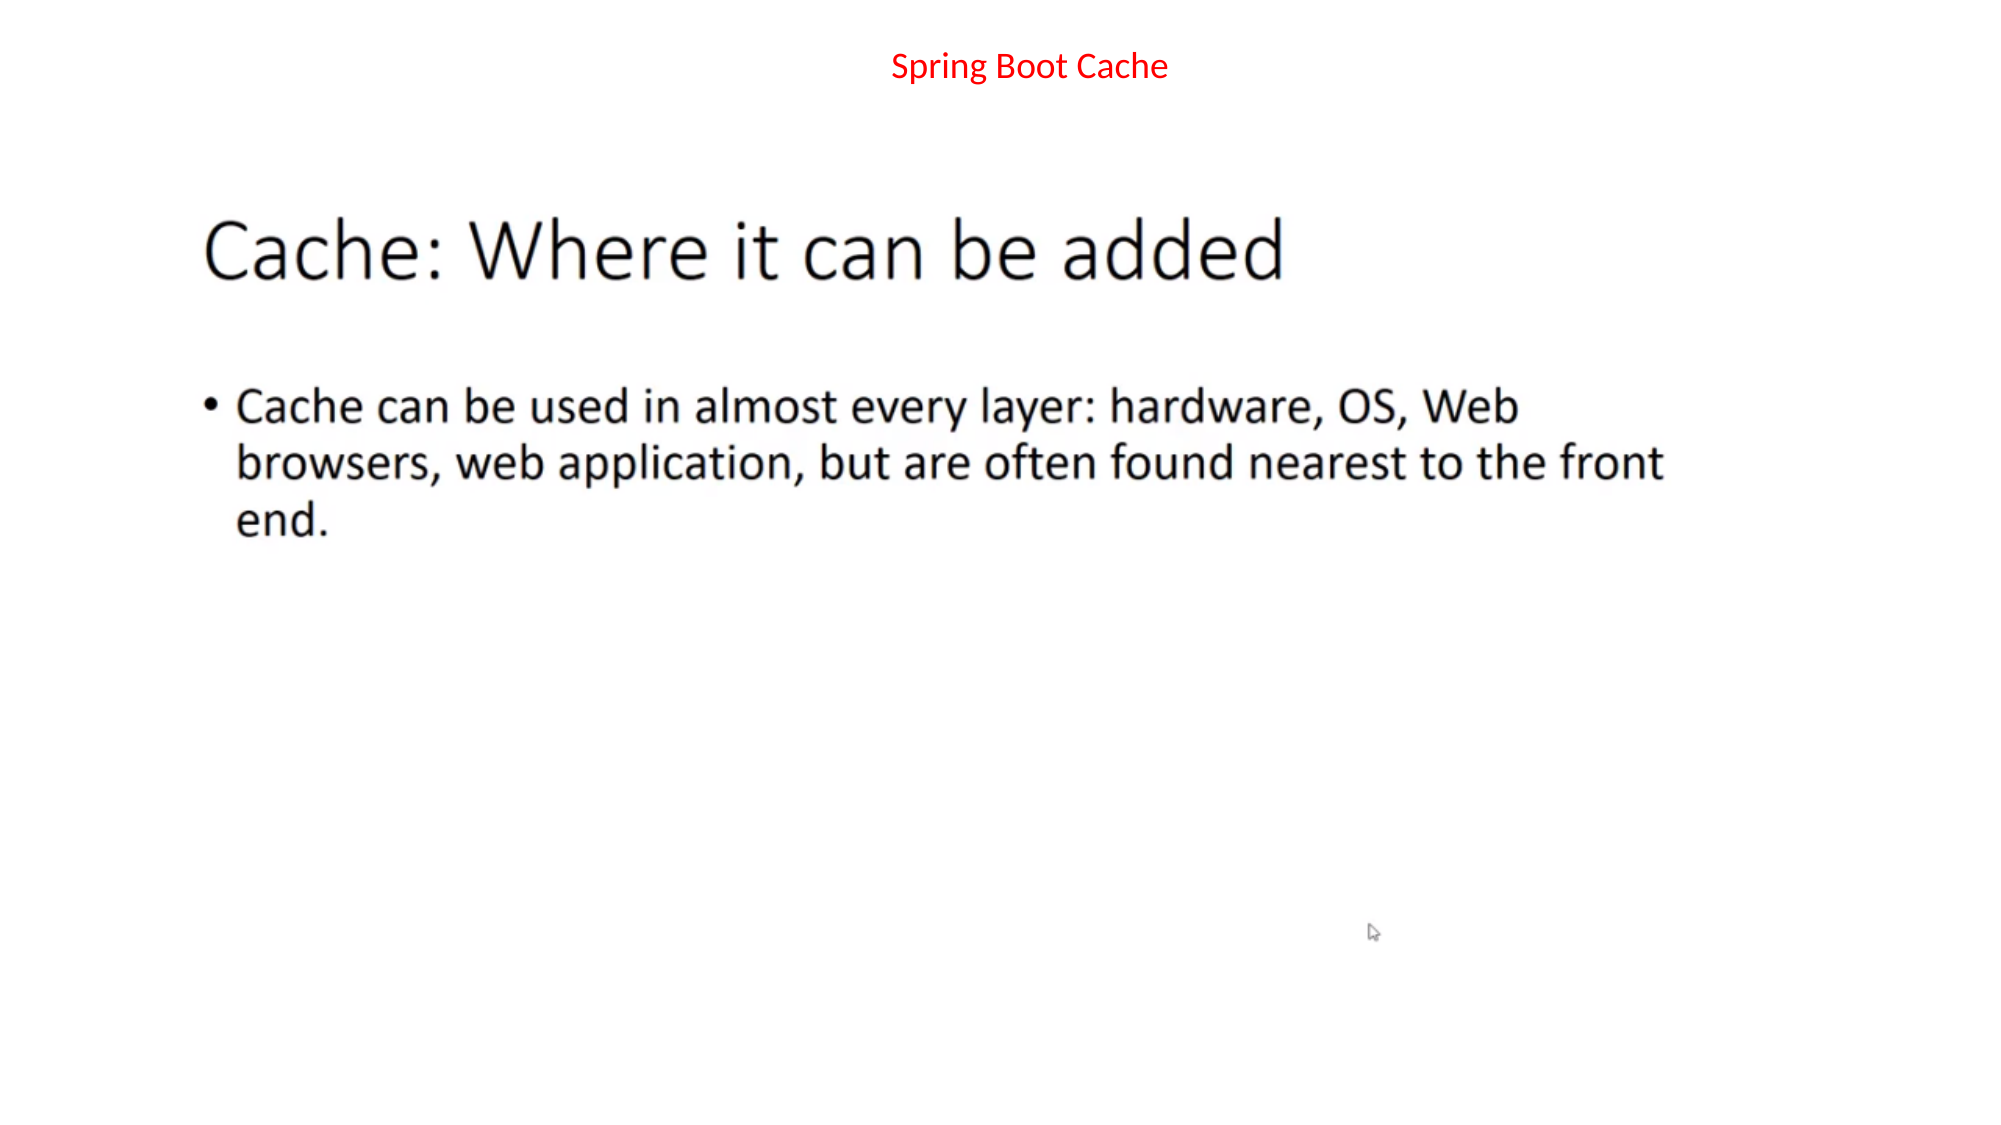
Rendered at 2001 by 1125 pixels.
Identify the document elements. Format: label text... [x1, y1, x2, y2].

picture [160, 153, 1840, 972]
text_box Spring Boot Cache [508, 0, 1552, 128]
